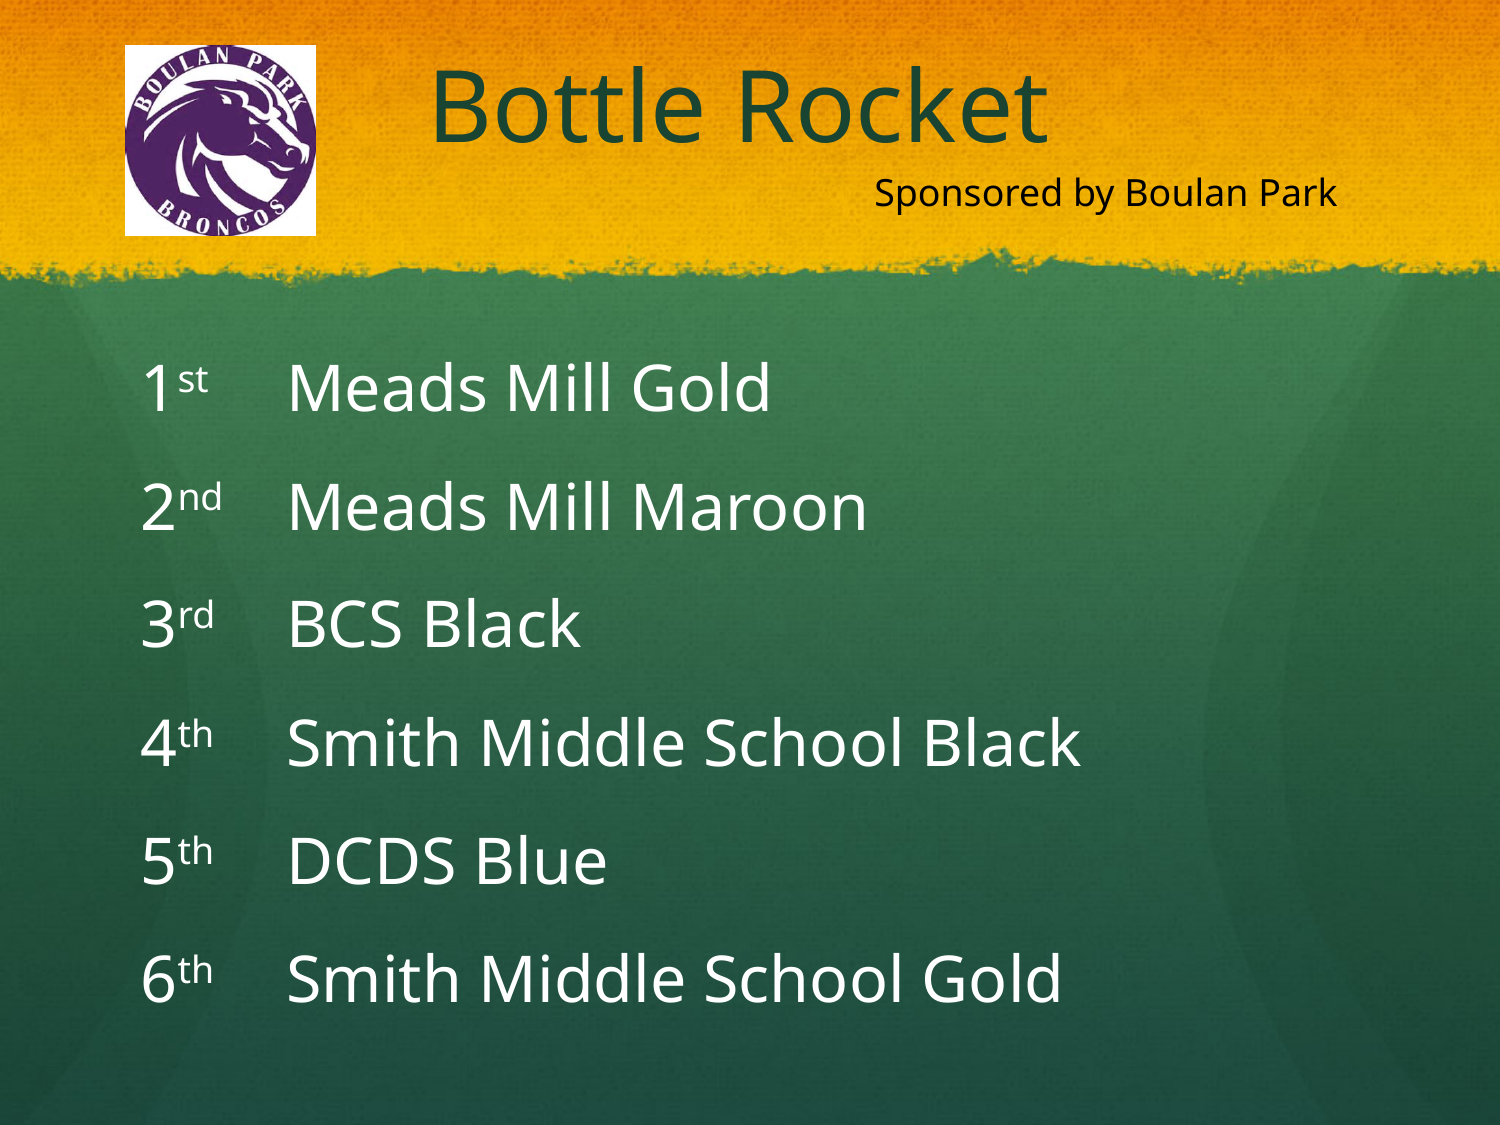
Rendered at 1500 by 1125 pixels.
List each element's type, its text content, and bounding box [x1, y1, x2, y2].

text_box Sponsored by Boulan Park [695, 161, 1353, 222]
list 1st Meads Mill Gold 2nd Meads Mill Maroon 3rd BCS Black 4th Smith Middle School Black 5th DCDS Blue 6th Smith Middle School Gold [125, 339, 1375, 1026]
picture [0, 0, 1500, 1125]
title Bottle Rocket [125, 13, 1353, 193]
